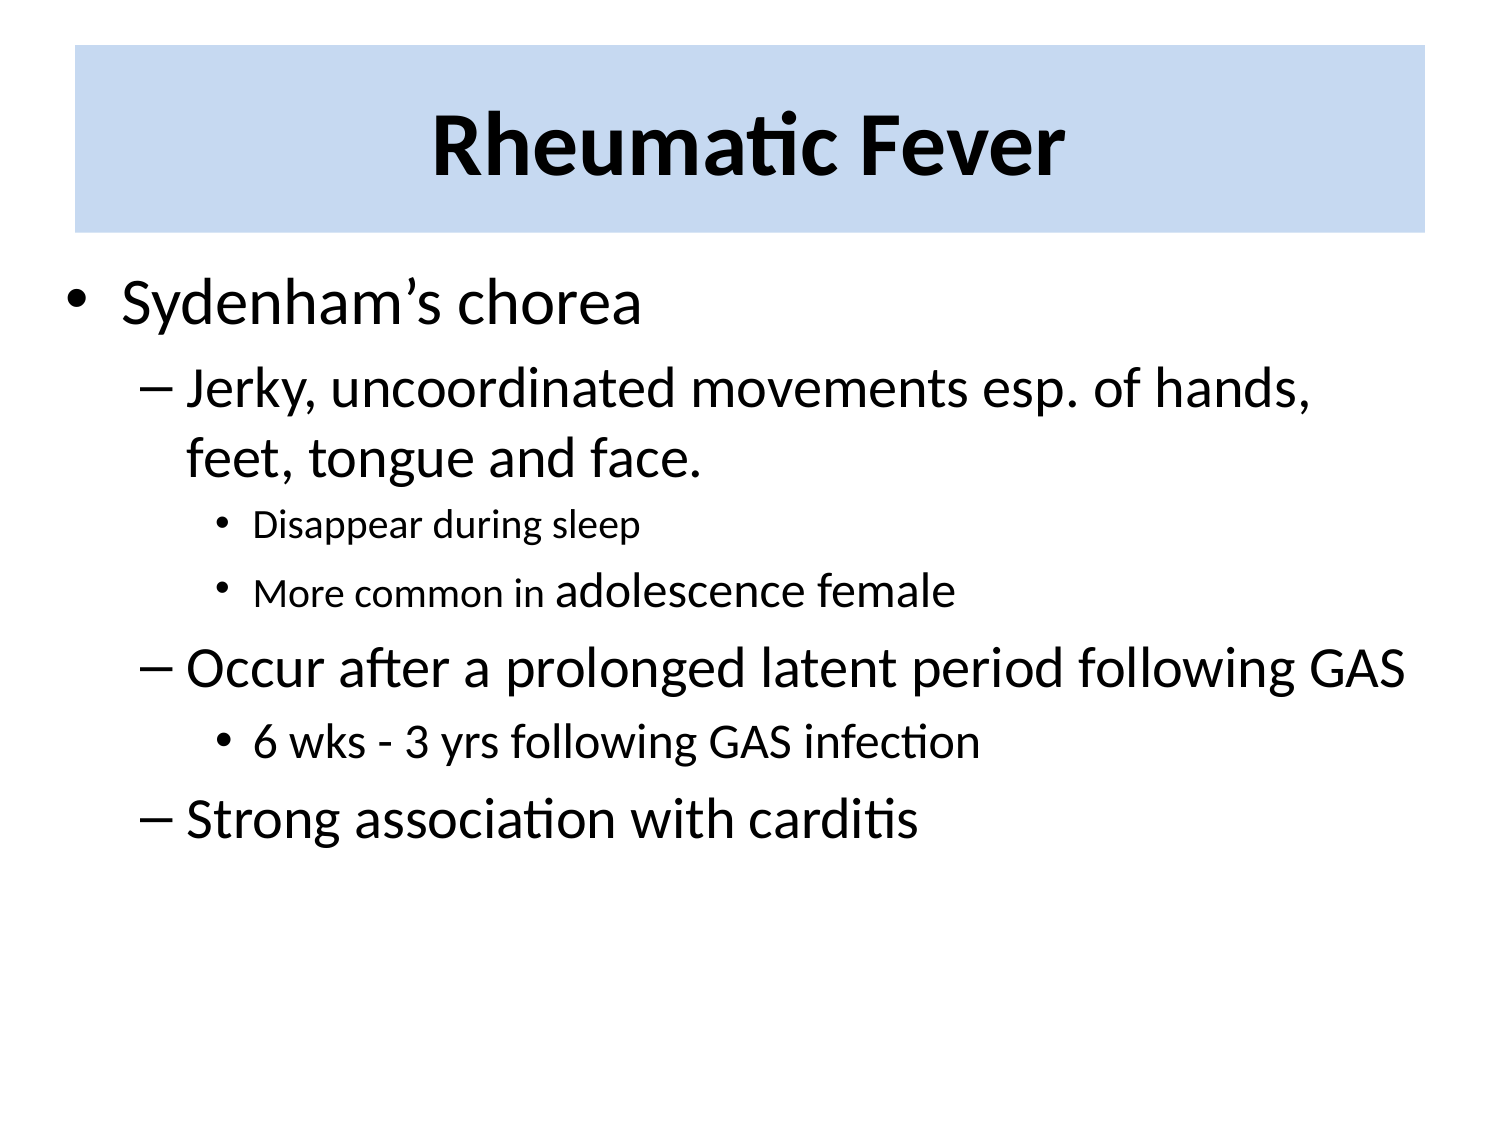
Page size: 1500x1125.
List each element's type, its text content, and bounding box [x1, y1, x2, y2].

title Rheumatic Fever [75, 45, 1425, 233]
list Sydenham’s chorea Jerky, uncoordinated movements esp. of hands, feet, tongue and face. Disappear during sleep More common in adolescence female Occur after a prolonged latent period following GAS 6 wks - 3 yrs following GAS infection Strong association with carditis [50, 249, 1438, 1075]
